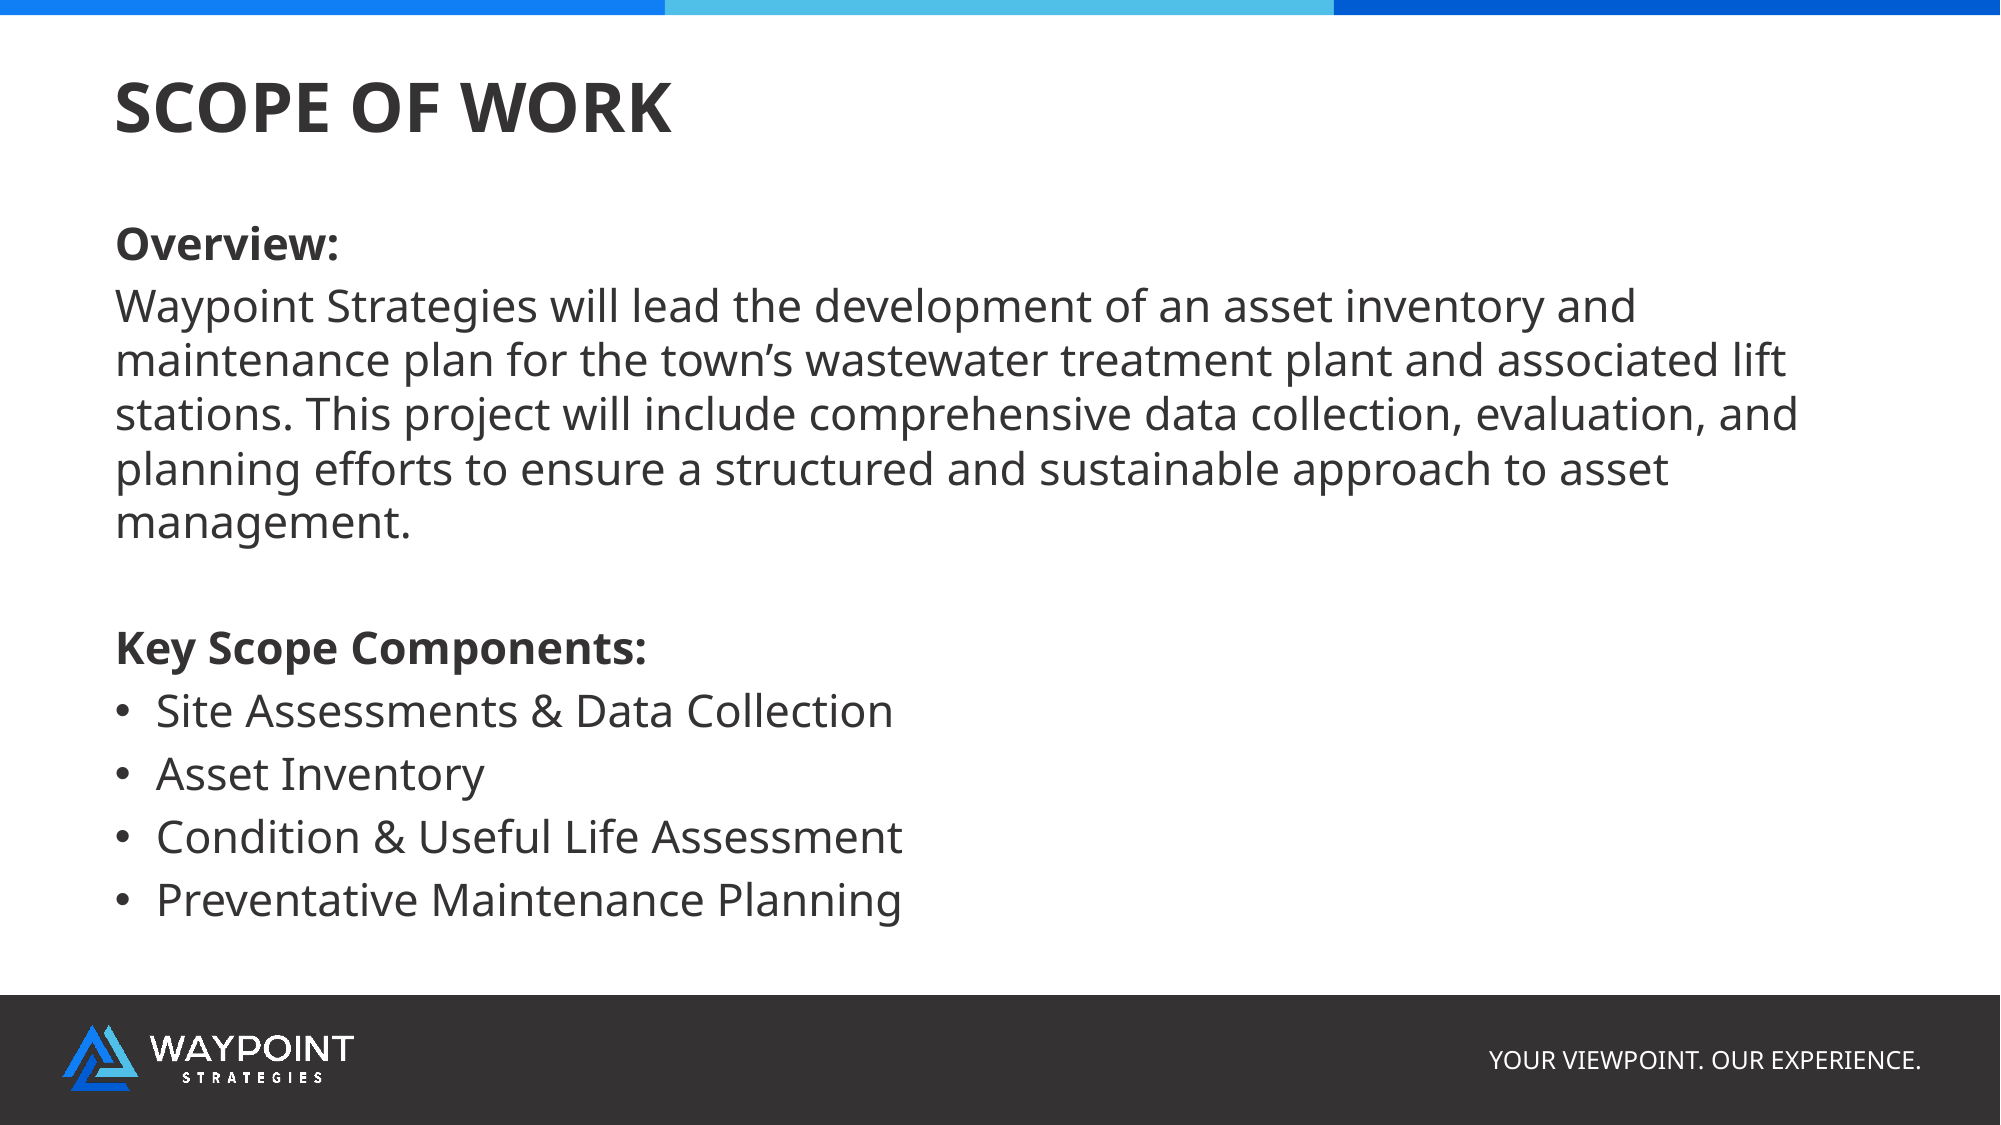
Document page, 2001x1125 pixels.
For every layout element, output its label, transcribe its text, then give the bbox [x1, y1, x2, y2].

picture [62, 1024, 354, 1091]
title Scope of work [99, 45, 1900, 165]
list Overview: Waypoint Strategies will lead the development of an asset inventory and maintenance plan for the town’s wastewater treatment plant and associated lift stations. This project will include comprehensive data collection, evaluation, and planning efforts to ensure a structured and sustainable approach to asset management. Key Scope Components: Site Assessments & Data Collection Asset Inventory Condition & Useful Life Assessment Preventative Maintenance Planning [99, 207, 1900, 938]
